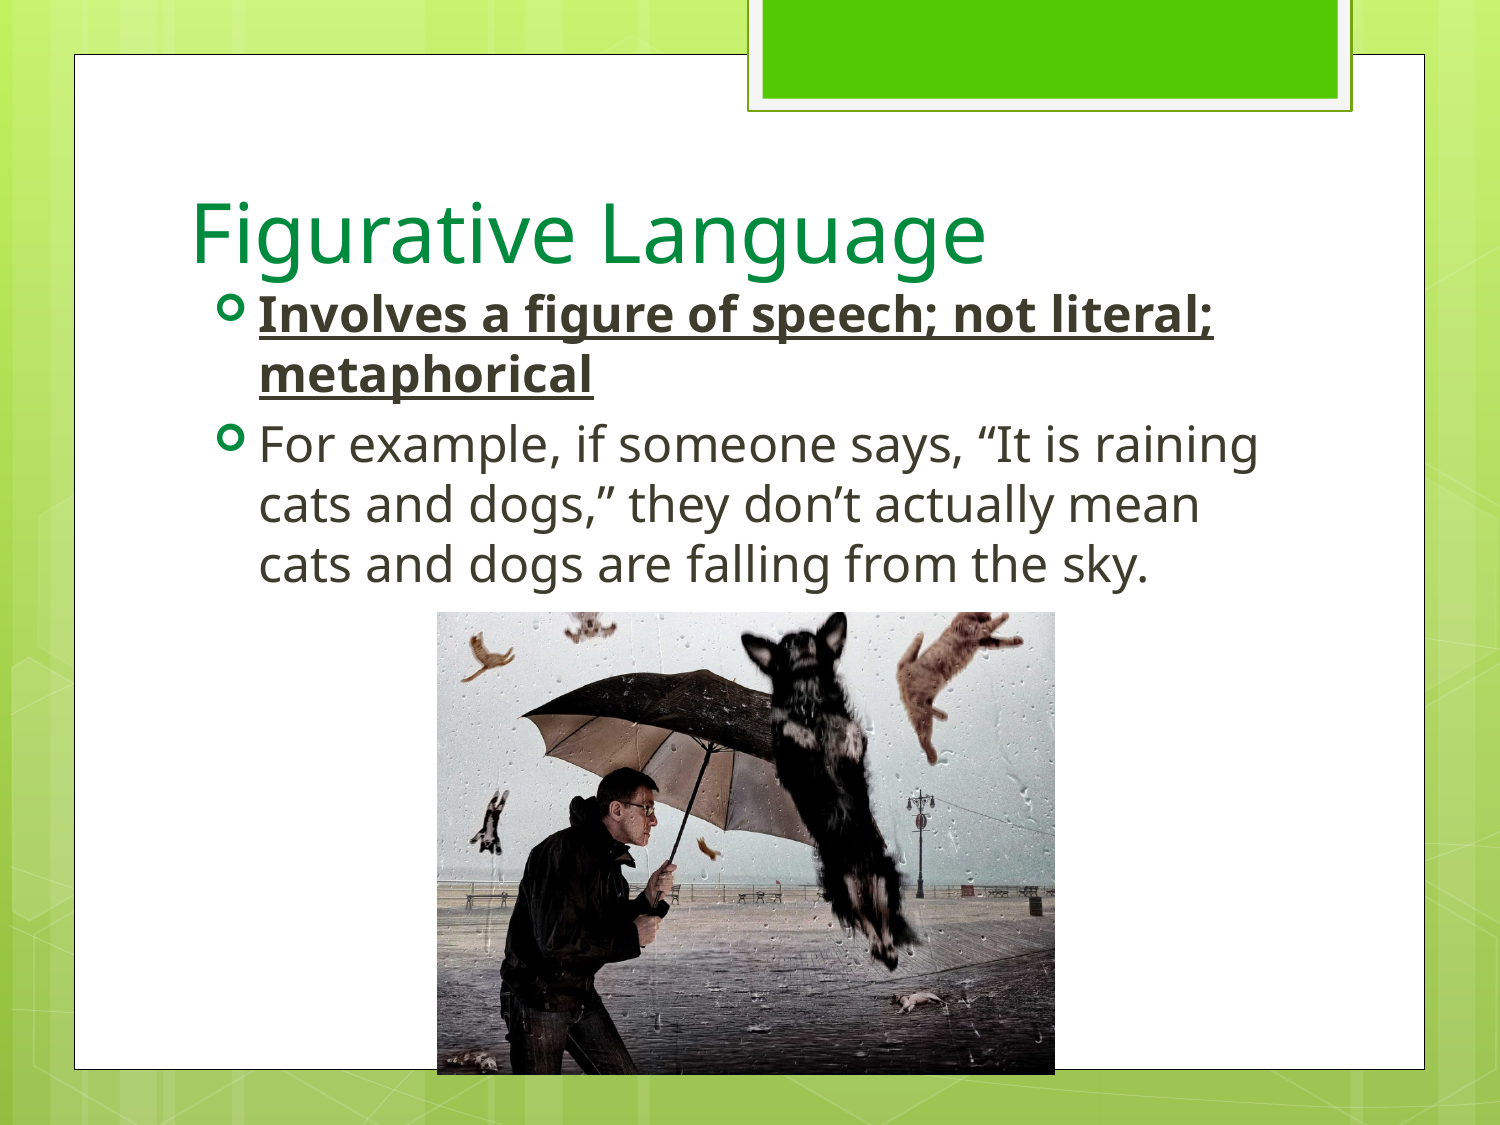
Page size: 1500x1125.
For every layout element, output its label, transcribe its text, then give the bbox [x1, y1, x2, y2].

list Involves a figure of speech; not literal; metaphorical For example, if someone says, “It is raining cats and dogs,” they don’t actually mean cats and dogs are falling from the sky. [187, 275, 1300, 851]
picture [437, 612, 1055, 1076]
title Figurative Language [174, 99, 1328, 288]
